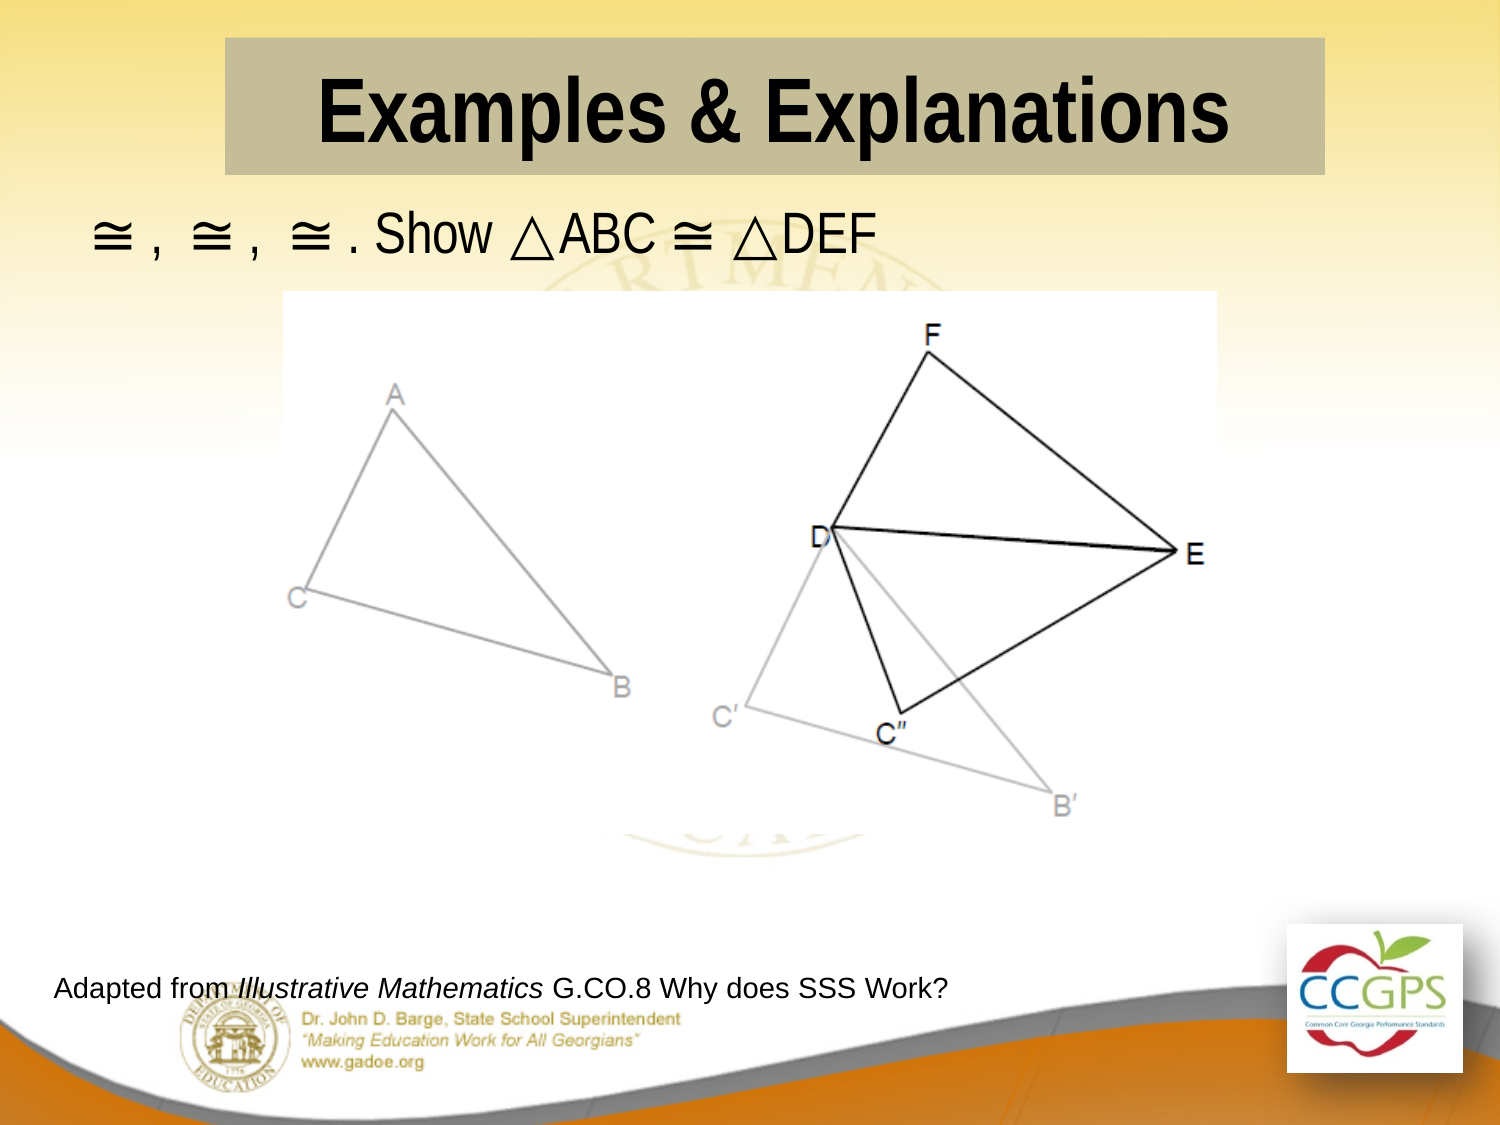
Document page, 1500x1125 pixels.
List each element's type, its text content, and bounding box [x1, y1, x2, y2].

text_box Adapted from Illustrative Mathematics G.CO.8 Why does SSS Work? [38, 961, 965, 1012]
title Examples & Explanations [224, 37, 1326, 176]
picture [0, 0, 1500, 1125]
